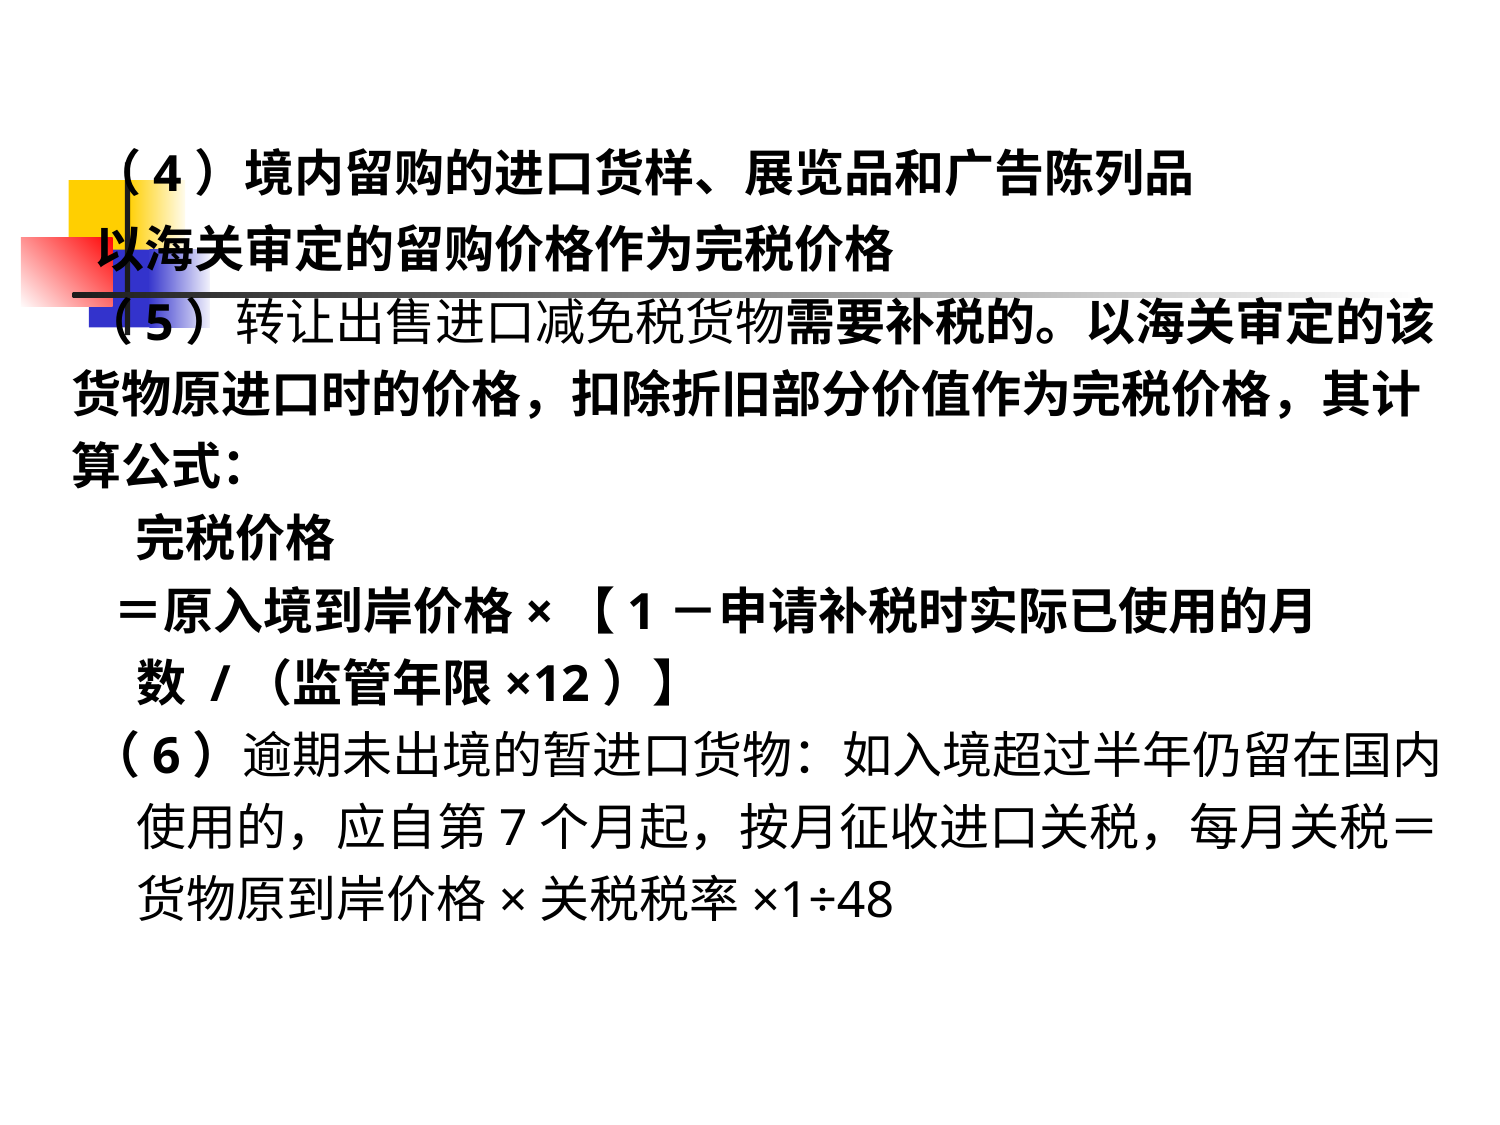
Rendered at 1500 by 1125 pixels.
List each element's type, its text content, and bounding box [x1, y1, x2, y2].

list （4）境内留购的进口货样、展览品和广告陈列品 以海关审定的留购价格作为完税价格 （5）转让出售进口减免税货物需要补税的。以海关审定的该货物原进口时的价格，扣除折旧部分价值作为完税价格，其计算公式： 完税价格 ＝原入境到岸价格×【1－申请补税时实际已使用的月数 /（监管年限×12）】 （6）逾期未出境的暂进口货物：如入境超过半年仍留在国内使用的，应自第7个月起，按月征收进口关税，每月关税＝货物原到岸价格×关税税率×1÷48 [0, 101, 1468, 897]
